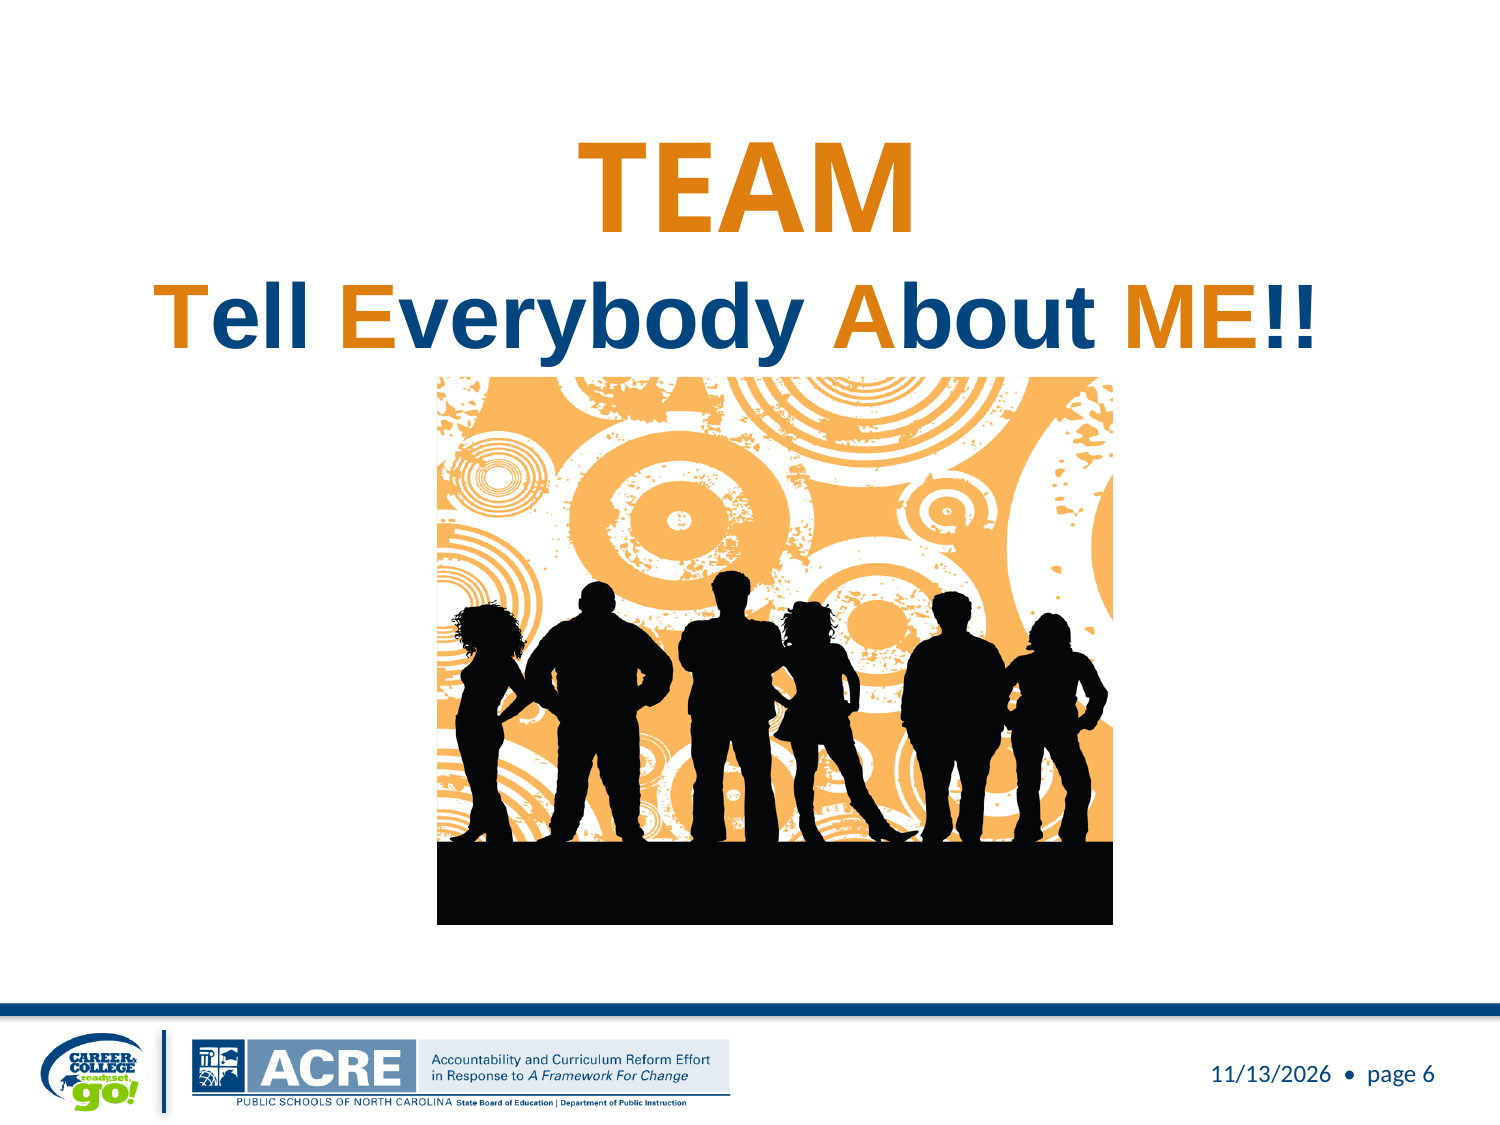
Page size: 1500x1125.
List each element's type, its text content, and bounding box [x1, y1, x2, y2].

text_box TEAM Tell Everybody About ME!! [37, 99, 1438, 375]
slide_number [1137, 1042, 1450, 1103]
picture [437, 374, 1113, 926]
picture [37, 1029, 152, 1115]
picture [174, 1017, 744, 1125]
